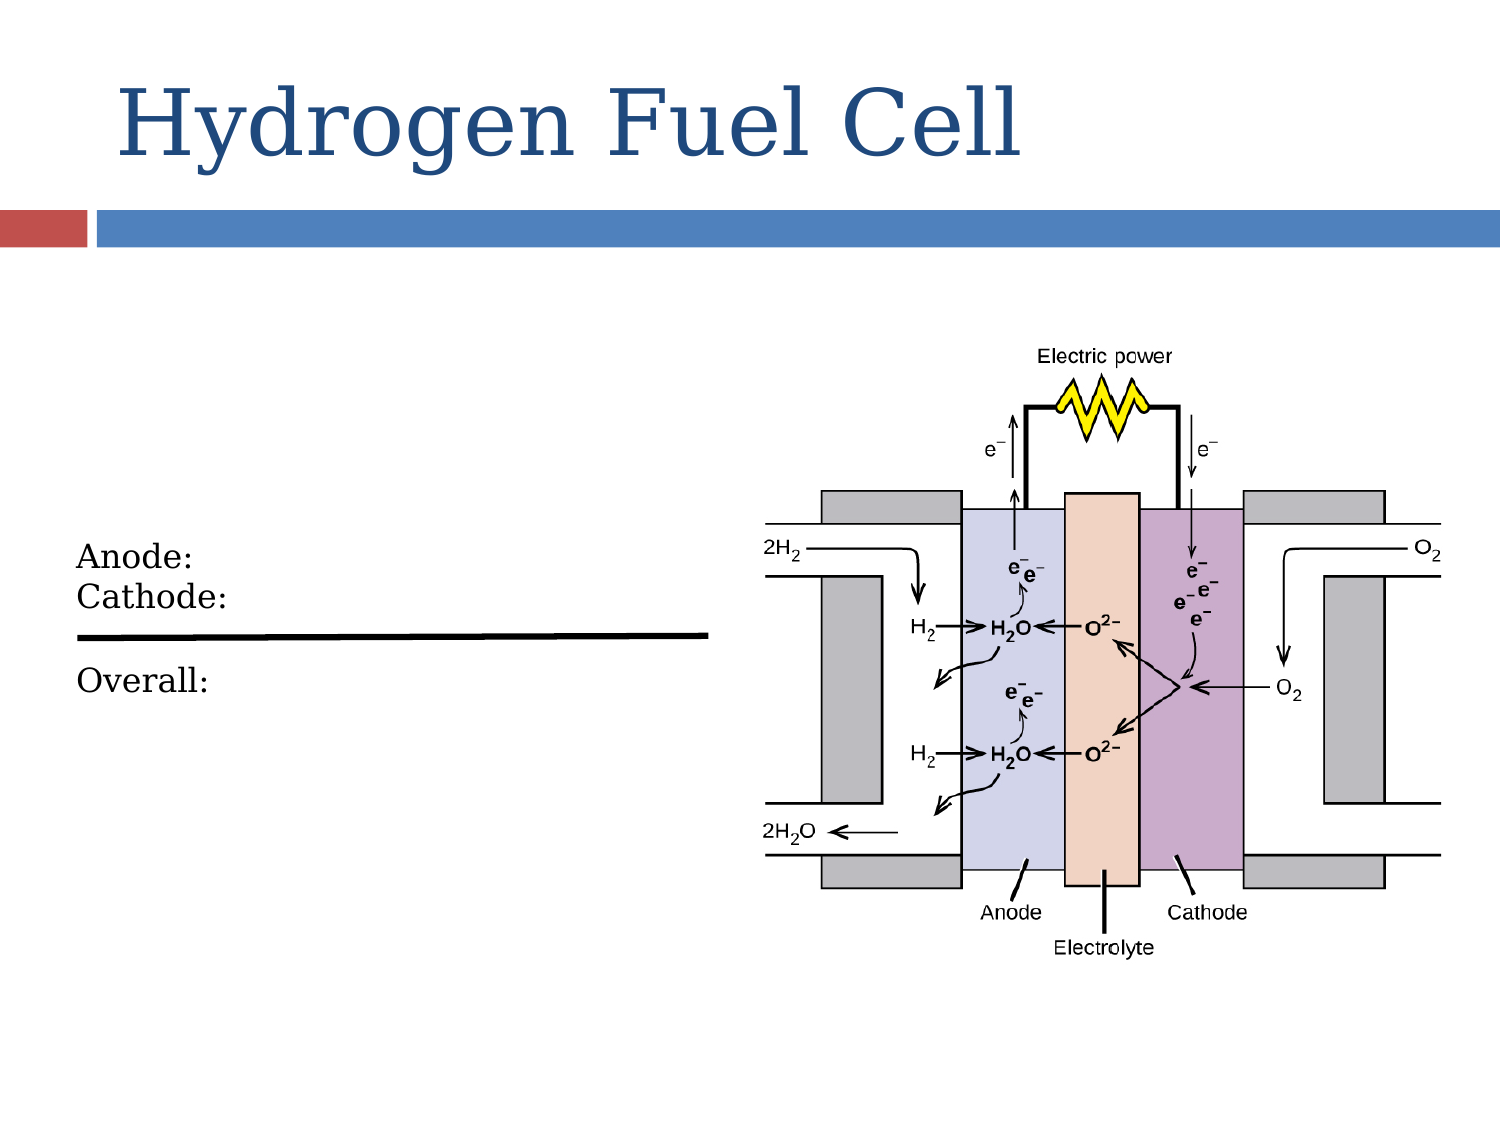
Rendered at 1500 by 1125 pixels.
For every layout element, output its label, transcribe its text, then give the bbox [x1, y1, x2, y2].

picture [749, 332, 1459, 970]
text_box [61, 527, 860, 710]
title Hydrogen Fuel Cell [100, 37, 1438, 200]
